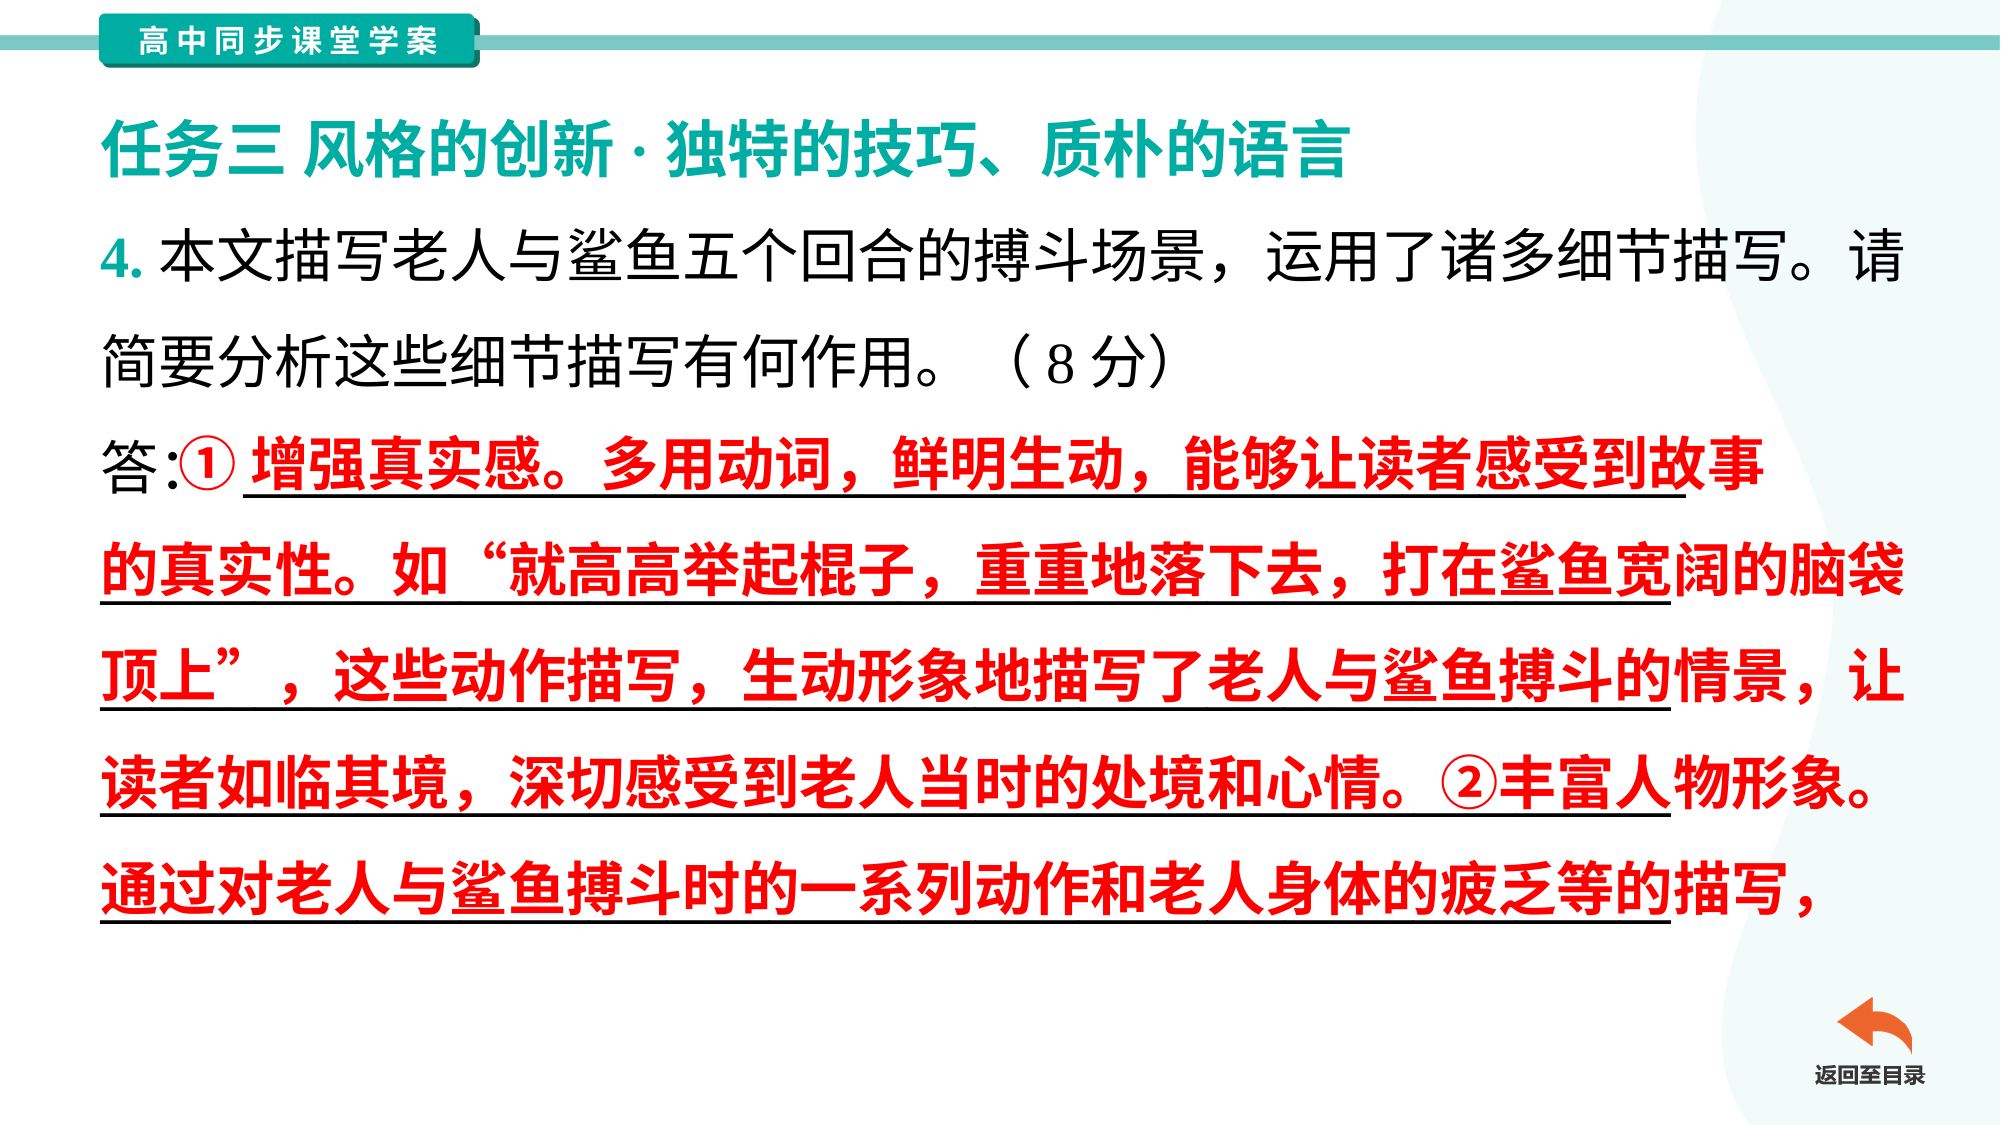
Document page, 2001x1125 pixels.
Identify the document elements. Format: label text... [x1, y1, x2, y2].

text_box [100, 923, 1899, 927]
picture [0, 0, 2000, 1125]
text_box 任务三 风格的创新·独特的技巧、质朴的语言 [100, 76, 1899, 182]
text_box 4.本文描写老人与鲨鱼五个回合的搏斗场景，运用了诸多细节描写。请 简要分析这些细节描写有何作用。（8分） 答： ________________________________________________________ _____________________________________________________________ _____________________________________________________________ _____________________________________________________________ _____________________________________________________________ [100, 182, 1899, 390]
text_box ①增强真实感。多用动词，鲜明生动，能够让读者感受到故事 的真实性。如“就高高举起棍子，重重地落下去，打在鲨鱼宽阔的脑袋 顶上”，这些动作描写，生动形象地描写了老人与鲨鱼搏斗的情景，让 读者如临其境，深切感受到老人当时的处境和心情。②丰富人物形象。 通过对老人与鲨鱼搏斗时的一系列动作和老人身体的疲乏等的描写， [100, 390, 1899, 923]
